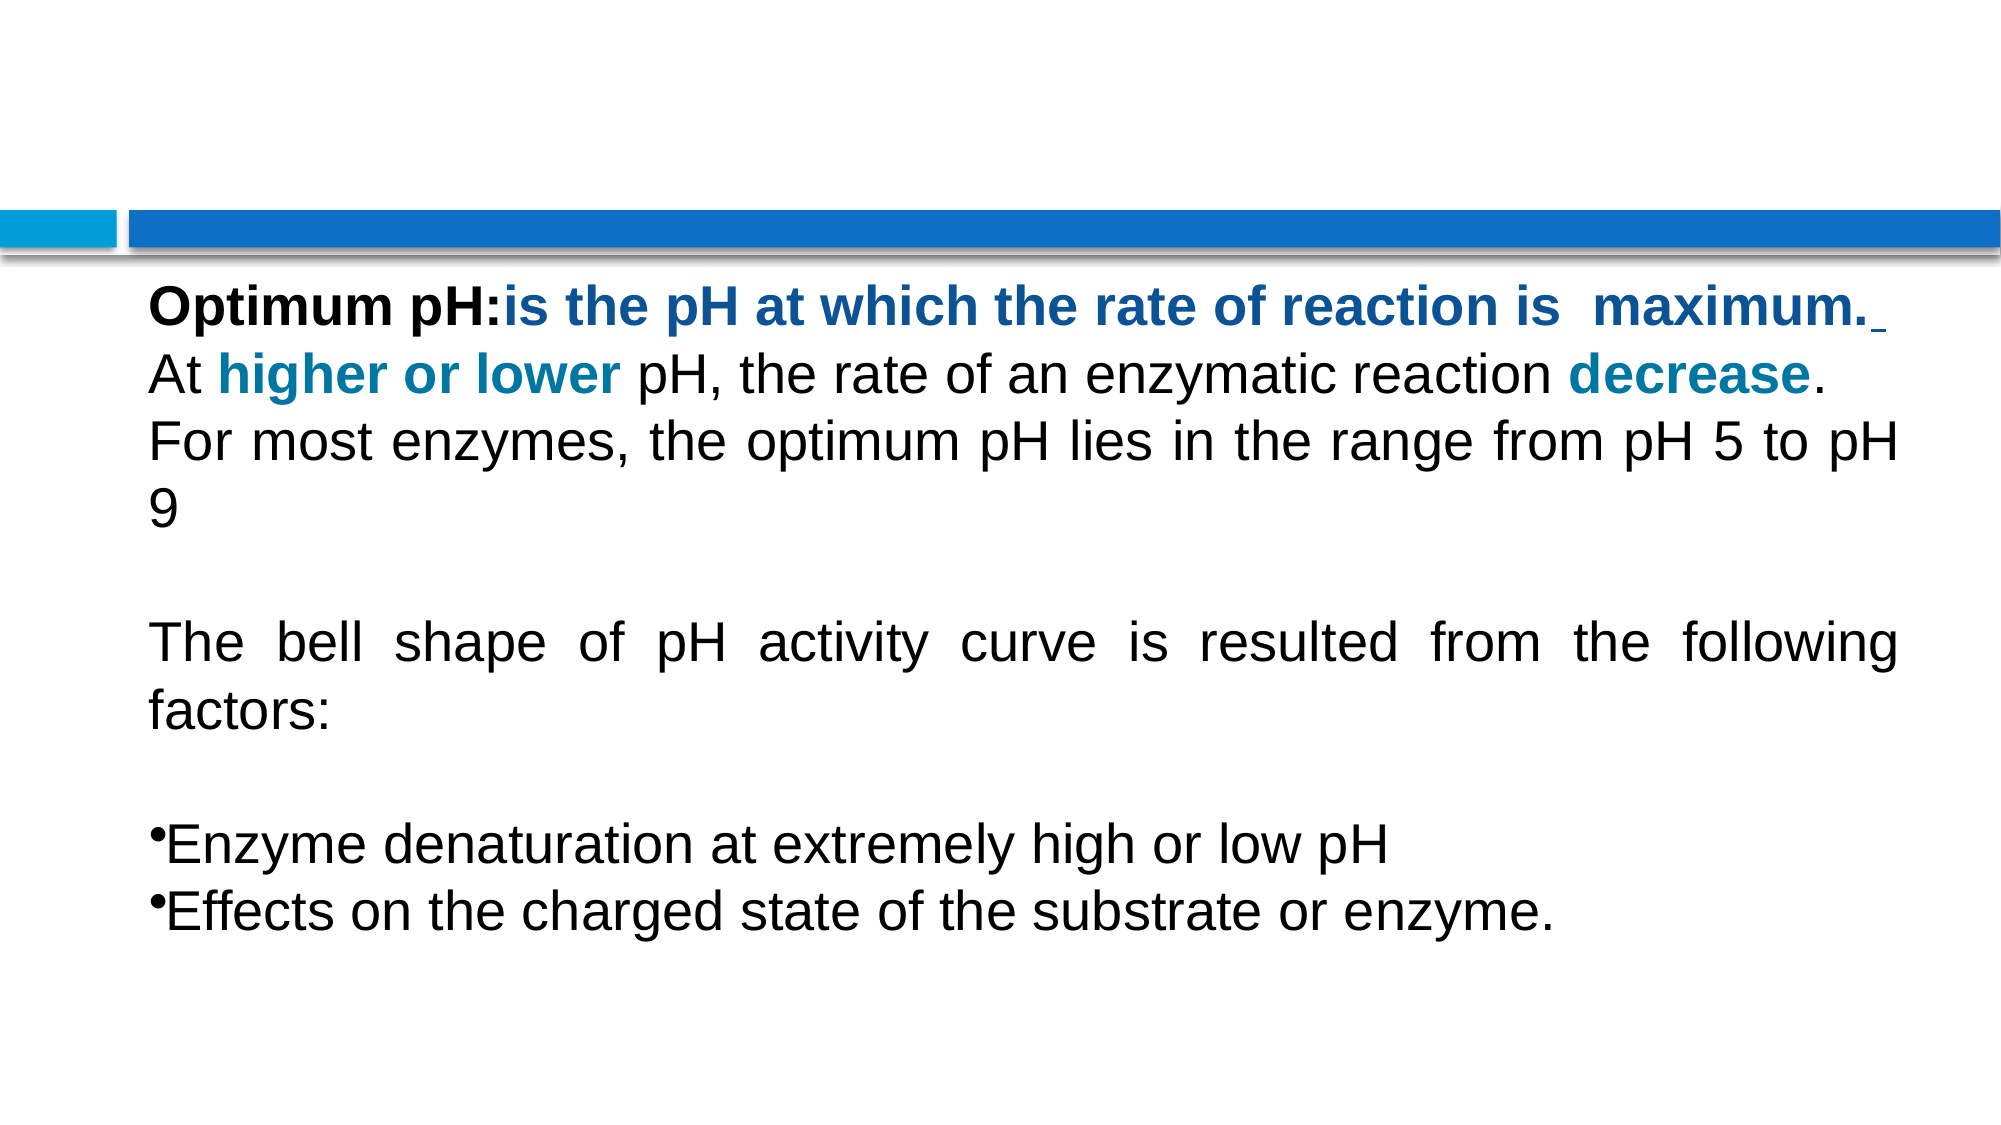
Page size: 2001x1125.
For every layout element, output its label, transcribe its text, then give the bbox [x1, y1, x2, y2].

list Optimum pH:is the pH at which the rate of reaction is maximum. At higher or lower pH, the rate of an enzymatic reaction decrease. For most enzymes, the optimum pH lies in the range from pH 5 to pH 9 The bell shape of pH activity curve is resulted from the following factors: Enzyme denaturation at extremely high or low pH Effects on the charged state of the substrate or enzyme. [133, 262, 1918, 1000]
